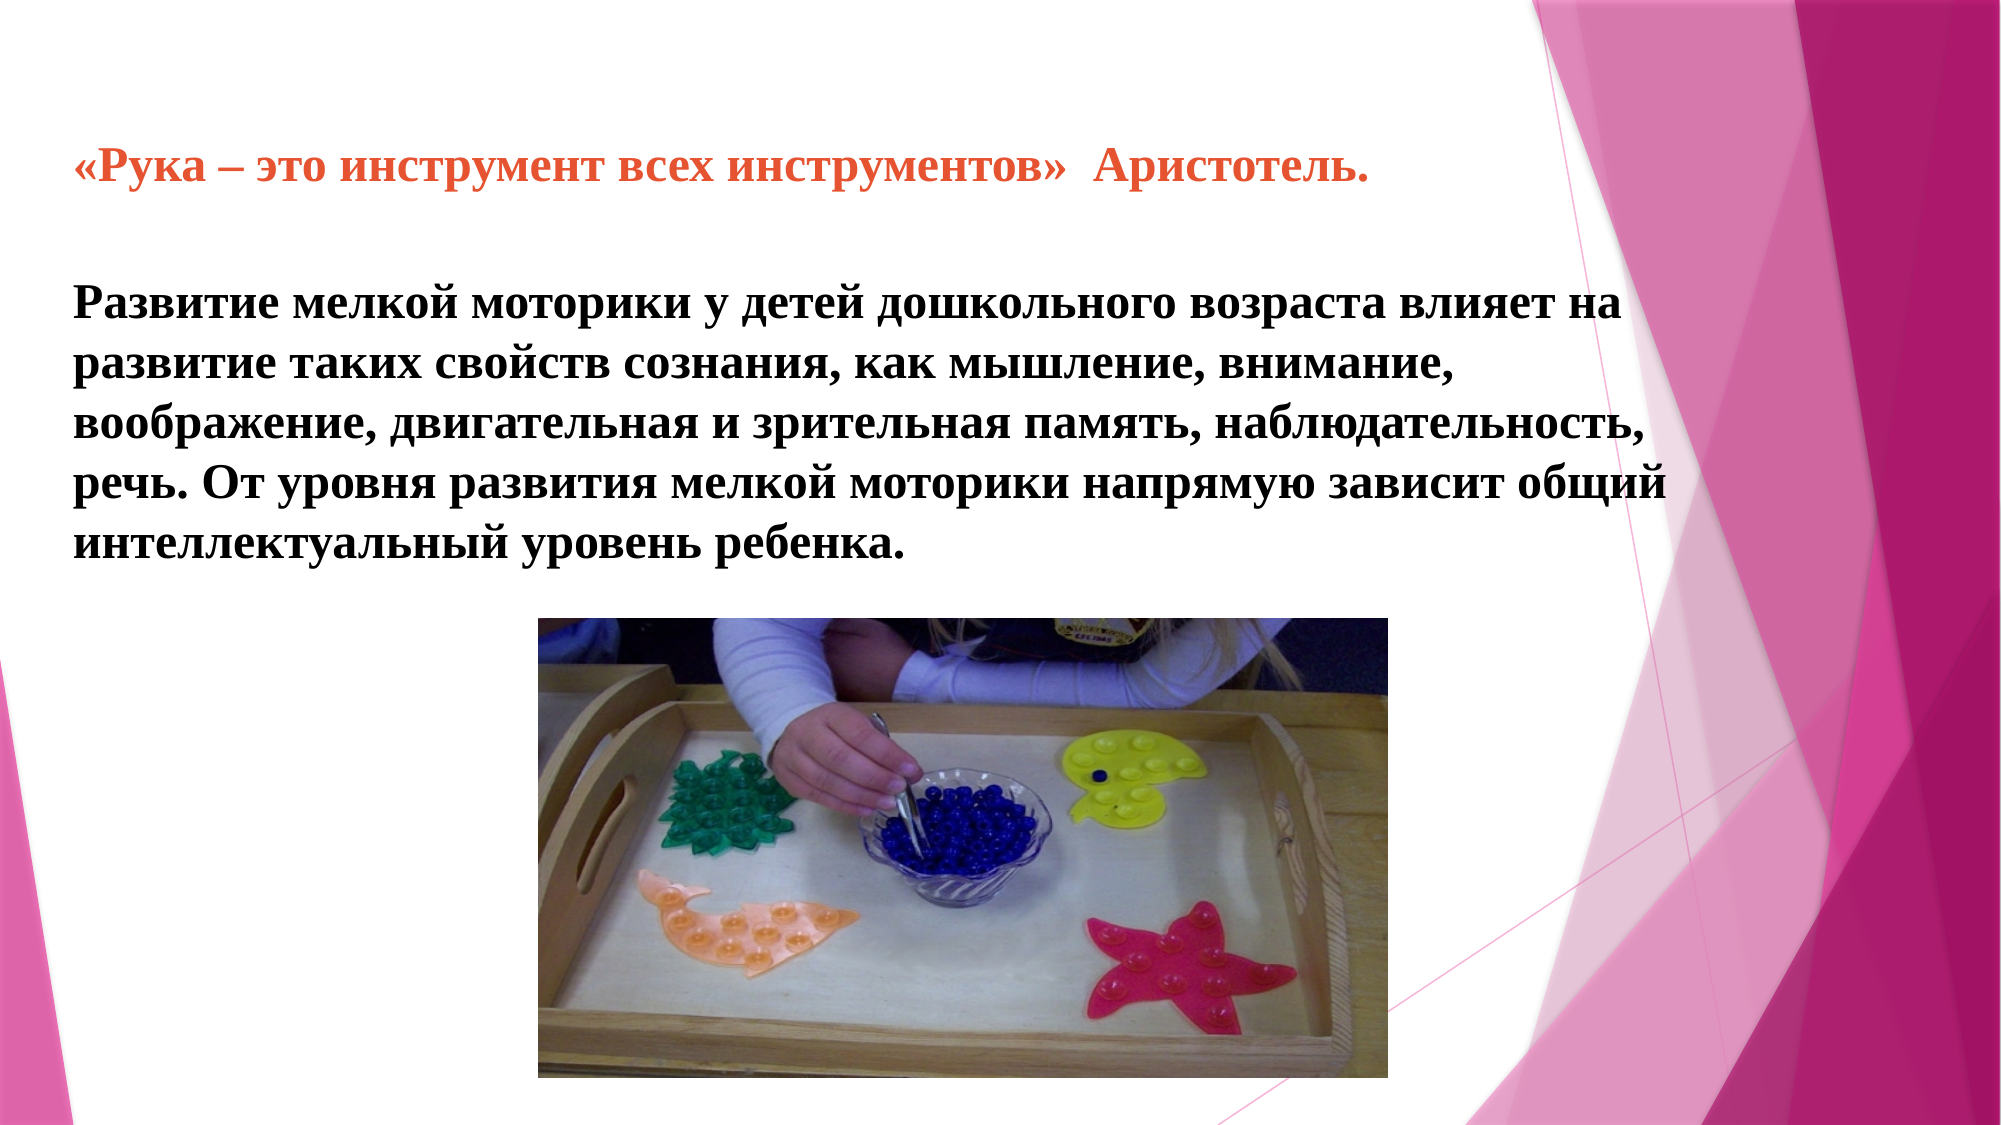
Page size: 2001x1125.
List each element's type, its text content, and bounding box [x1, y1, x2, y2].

picture [537, 617, 1388, 1078]
list Развитие мелкой моторики у детей дошкольного возраста влияет на развитие таких свойств сознания, как мышление, внимание, воображение, двигательная и зрительная память, наблюдательность, речь. От уровня развития мелкой моторики напрямую зависит общий интеллектуальный уровень ребенка. [57, 170, 1758, 999]
title «Рука – это инструмент всех инструментов» Аристотель. [57, 3, 1439, 395]
